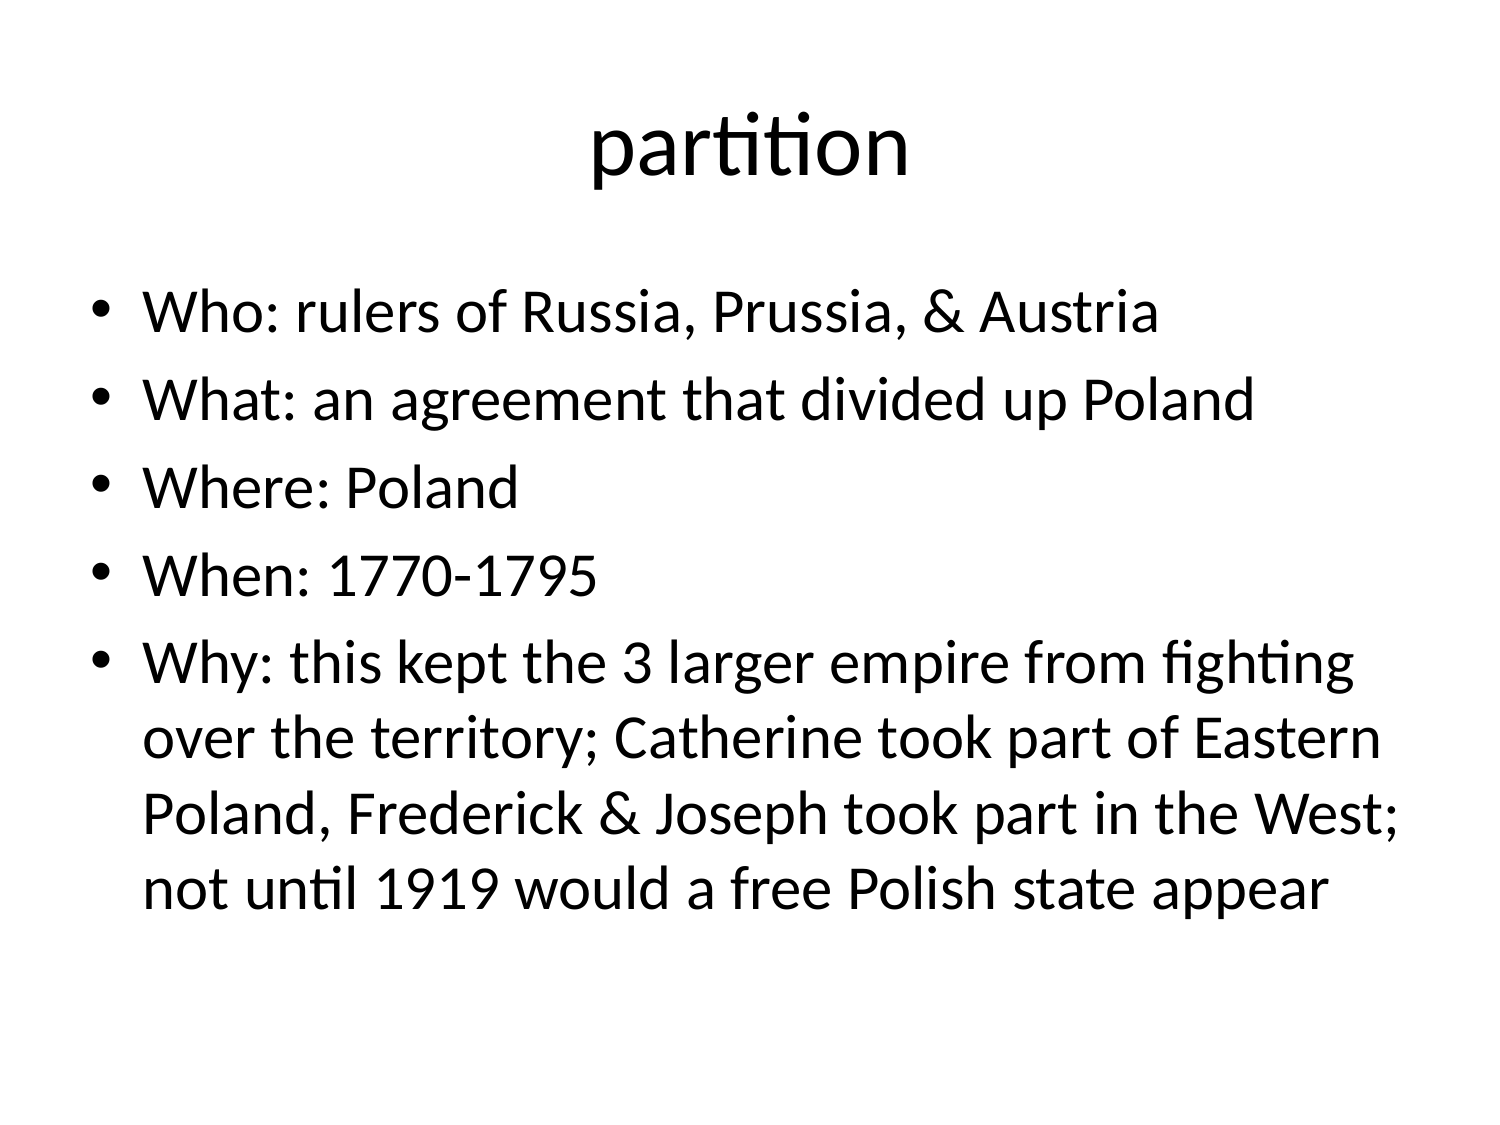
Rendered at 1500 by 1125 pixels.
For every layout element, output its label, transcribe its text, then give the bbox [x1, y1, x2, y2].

title partition [75, 45, 1425, 233]
list Who: rulers of Russia, Prussia, & Austria What: an agreement that divided up Poland Where: Poland When: 1770-1795 Why: this kept the 3 larger empire from fighting over the territory; Catherine took part of Eastern Poland, Frederick & Joseph took part in the West; not until 1919 would a free Polish state appear [75, 262, 1425, 1005]
